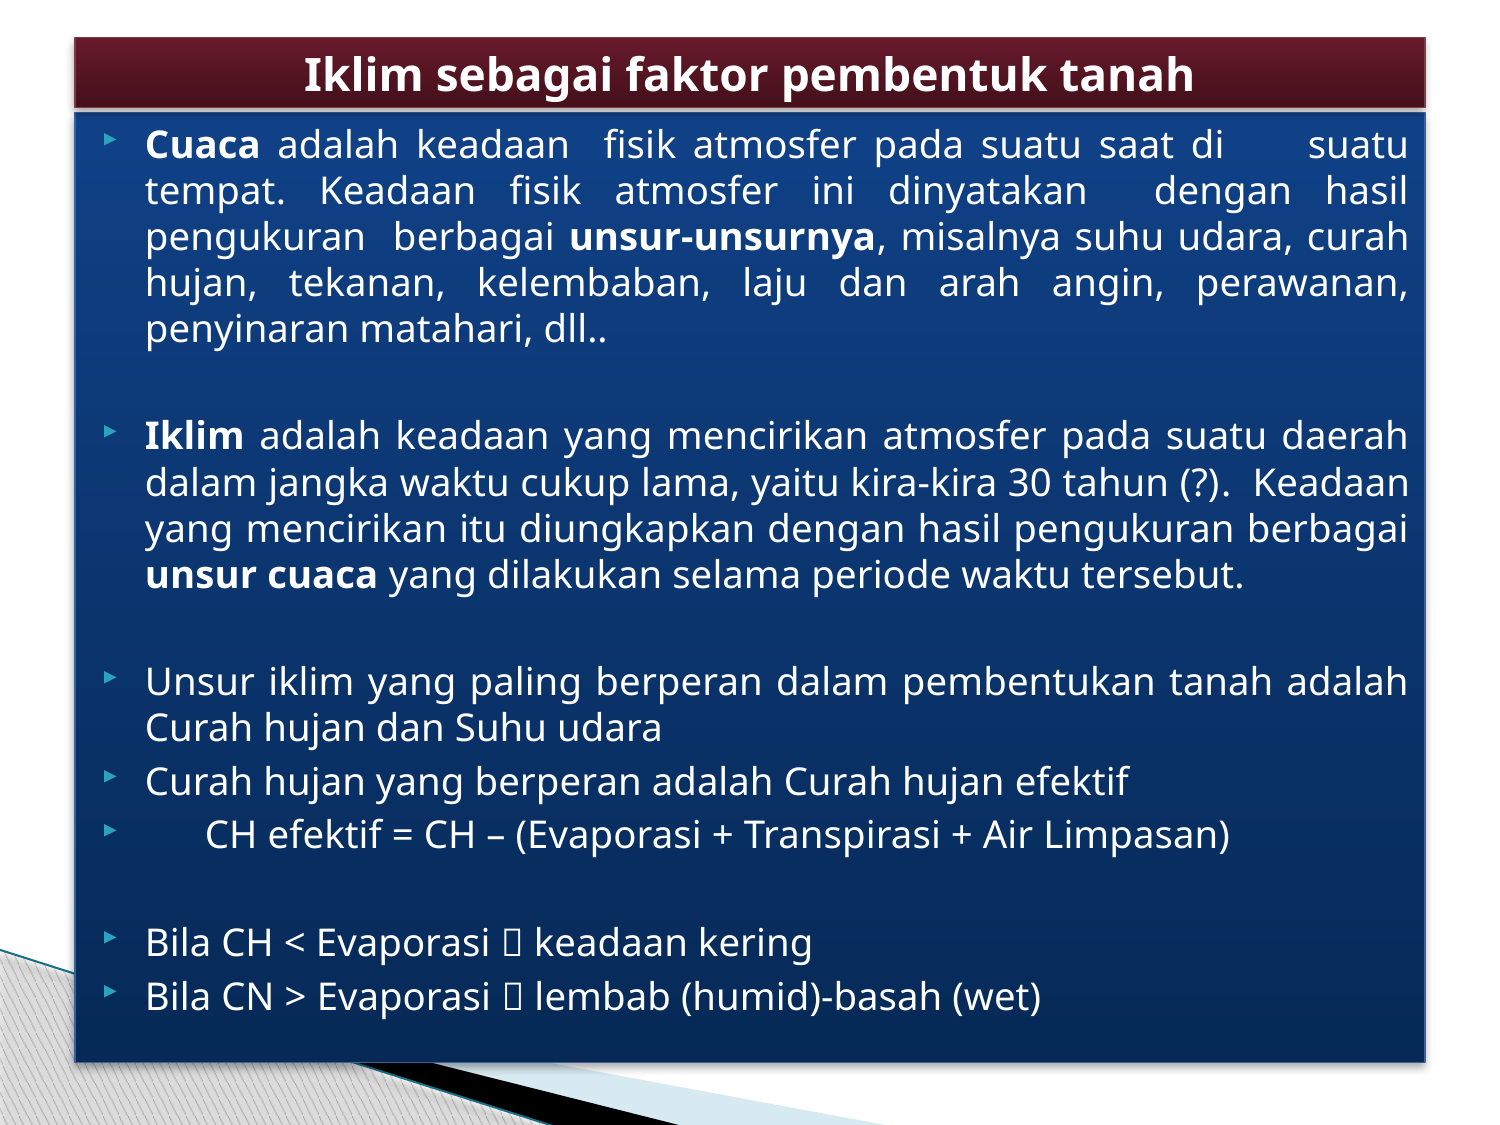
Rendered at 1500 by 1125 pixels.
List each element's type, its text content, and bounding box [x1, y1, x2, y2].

title Iklim sebagai faktor pembentuk tanah [74, 37, 1426, 108]
list Cuaca adalah keadaan fisik atmosfer pada suatu saat di suatu tempat. Keadaan fisik atmosfer ini dinyatakan dengan hasil pengukuran berbagai unsur-unsurnya, misalnya suhu udara, curah hujan, tekanan, kelembaban, laju dan arah angin, perawanan, penyinaran matahari, dll.. Iklim adalah keadaan yang mencirikan atmosfer pada suatu daerah dalam jangka waktu cukup lama, yaitu kira-kira 30 tahun (?). Keadaan yang mencirikan itu diungkapkan dengan hasil pengukuran berbagai unsur cuaca yang dilakukan selama periode waktu tersebut. Unsur iklim yang paling berperan dalam pembentukan tanah adalah Curah hujan dan Suhu udara Curah hujan yang berperan adalah Curah hujan efektif CH efektif = CH – (Evaporasi + Transpirasi + Air Limpasan) Bila CH < Evaporasi  keadaan kering Bila CN > Evaporasi  lembab (humid)-basah (wet) [74, 117, 1426, 1063]
